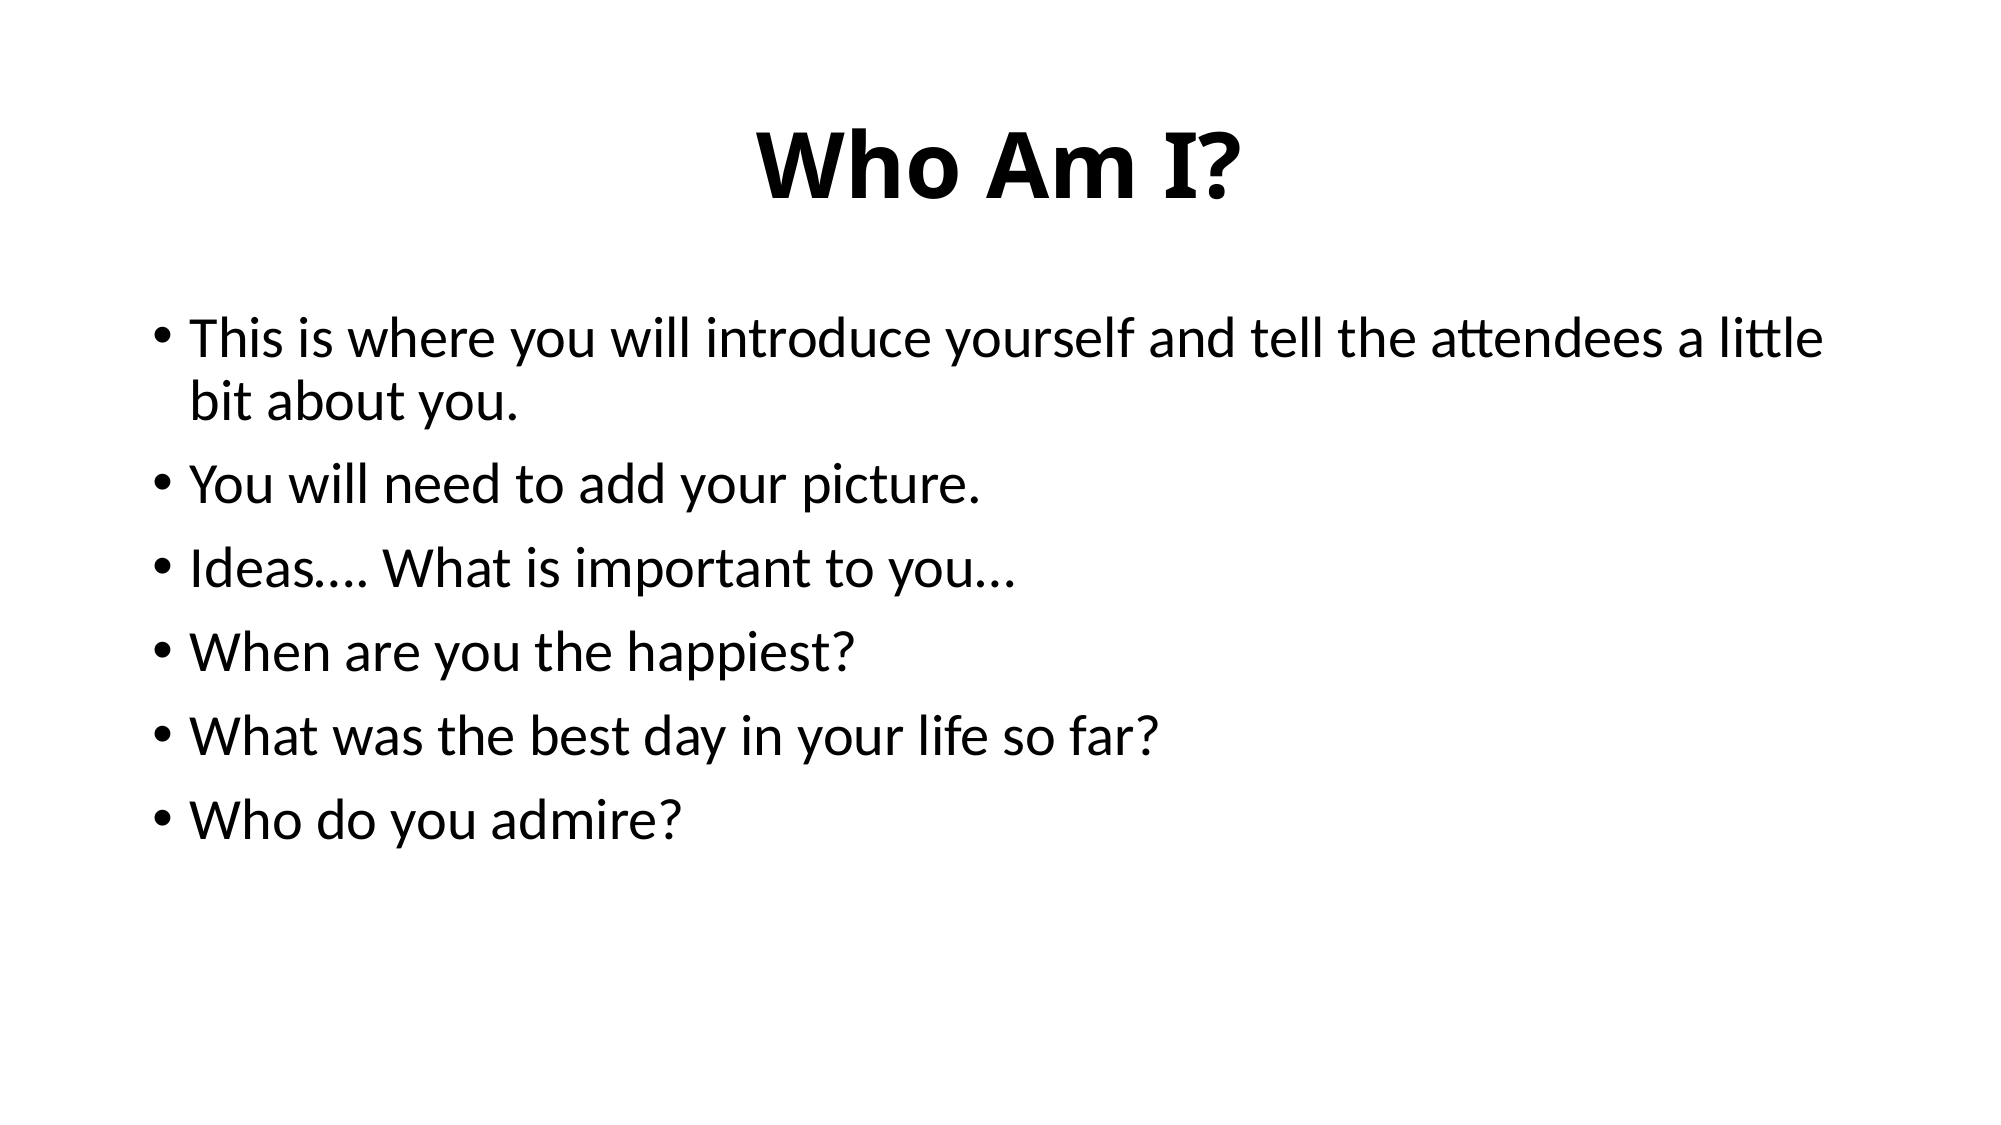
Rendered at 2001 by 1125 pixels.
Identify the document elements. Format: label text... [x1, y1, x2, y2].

list This is where you will introduce yourself and tell the attendees a little bit about you. You will need to add your picture. Ideas…. What is important to you… When are you the happiest? What was the best day in your life so far? Who do you admire? [137, 299, 1863, 1014]
title Who Am I? [137, 59, 1863, 278]
